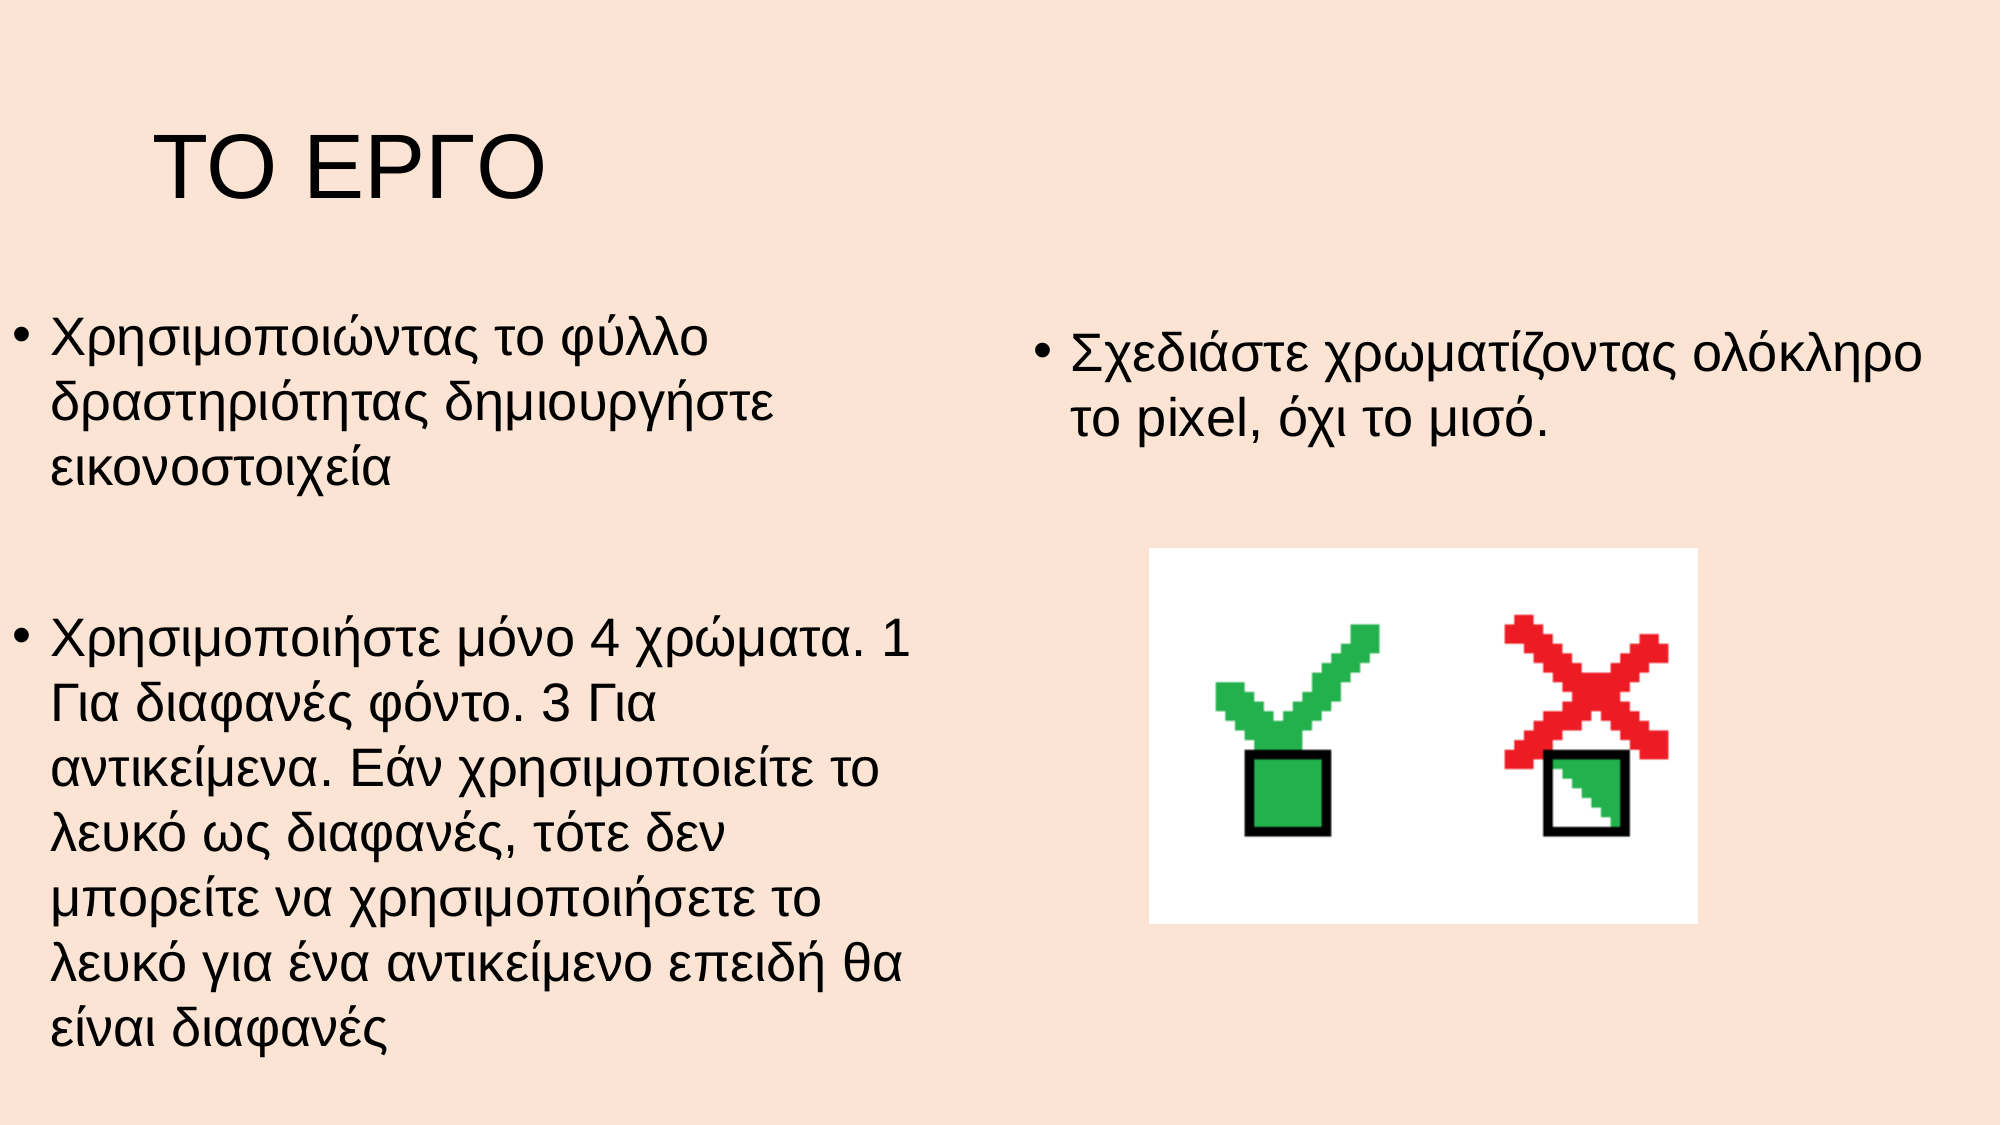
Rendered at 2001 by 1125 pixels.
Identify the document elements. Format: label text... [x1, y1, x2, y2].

picture [1148, 548, 1698, 924]
text_box Χρησιμοποιώντας το φύλλο δραστηριότητας δημιουργήστε εικονοστοιχεία Χρησιμοποιήστε μόνο 4 χρώματα. 1 Για διαφανές φόντο. 3 Για αντικείμενα. Εάν χρησιμοποιείτε το λευκό ως διαφανές, τότε δεν μπορείτε να χρησιμοποιήσετε το λευκό για ένα αντικείμενο επειδή θα είναι διαφανές [0, 293, 932, 964]
text_box Σχεδιάστε χρωματίζοντας ολόκληρο το pixel, όχι το μισό. [1018, 310, 1953, 549]
title ΤΟ ΕΡΓΟ [137, 59, 1863, 278]
